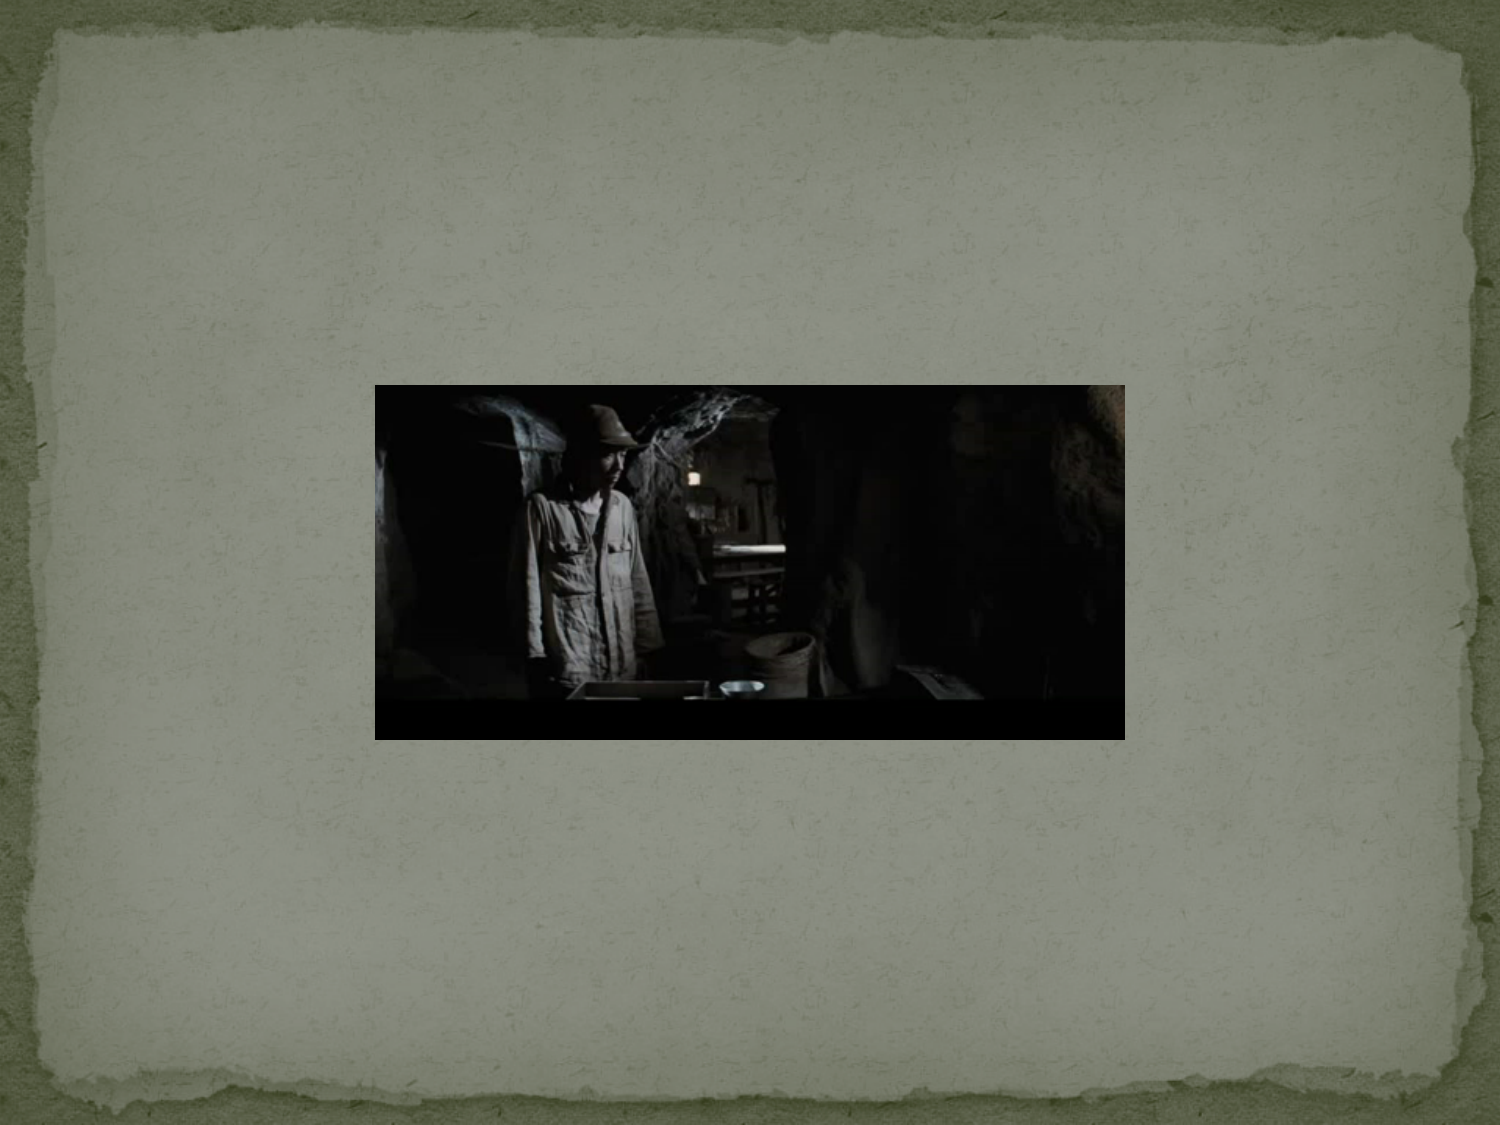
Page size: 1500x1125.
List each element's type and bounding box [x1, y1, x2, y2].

text_box [376, 386, 1125, 740]
